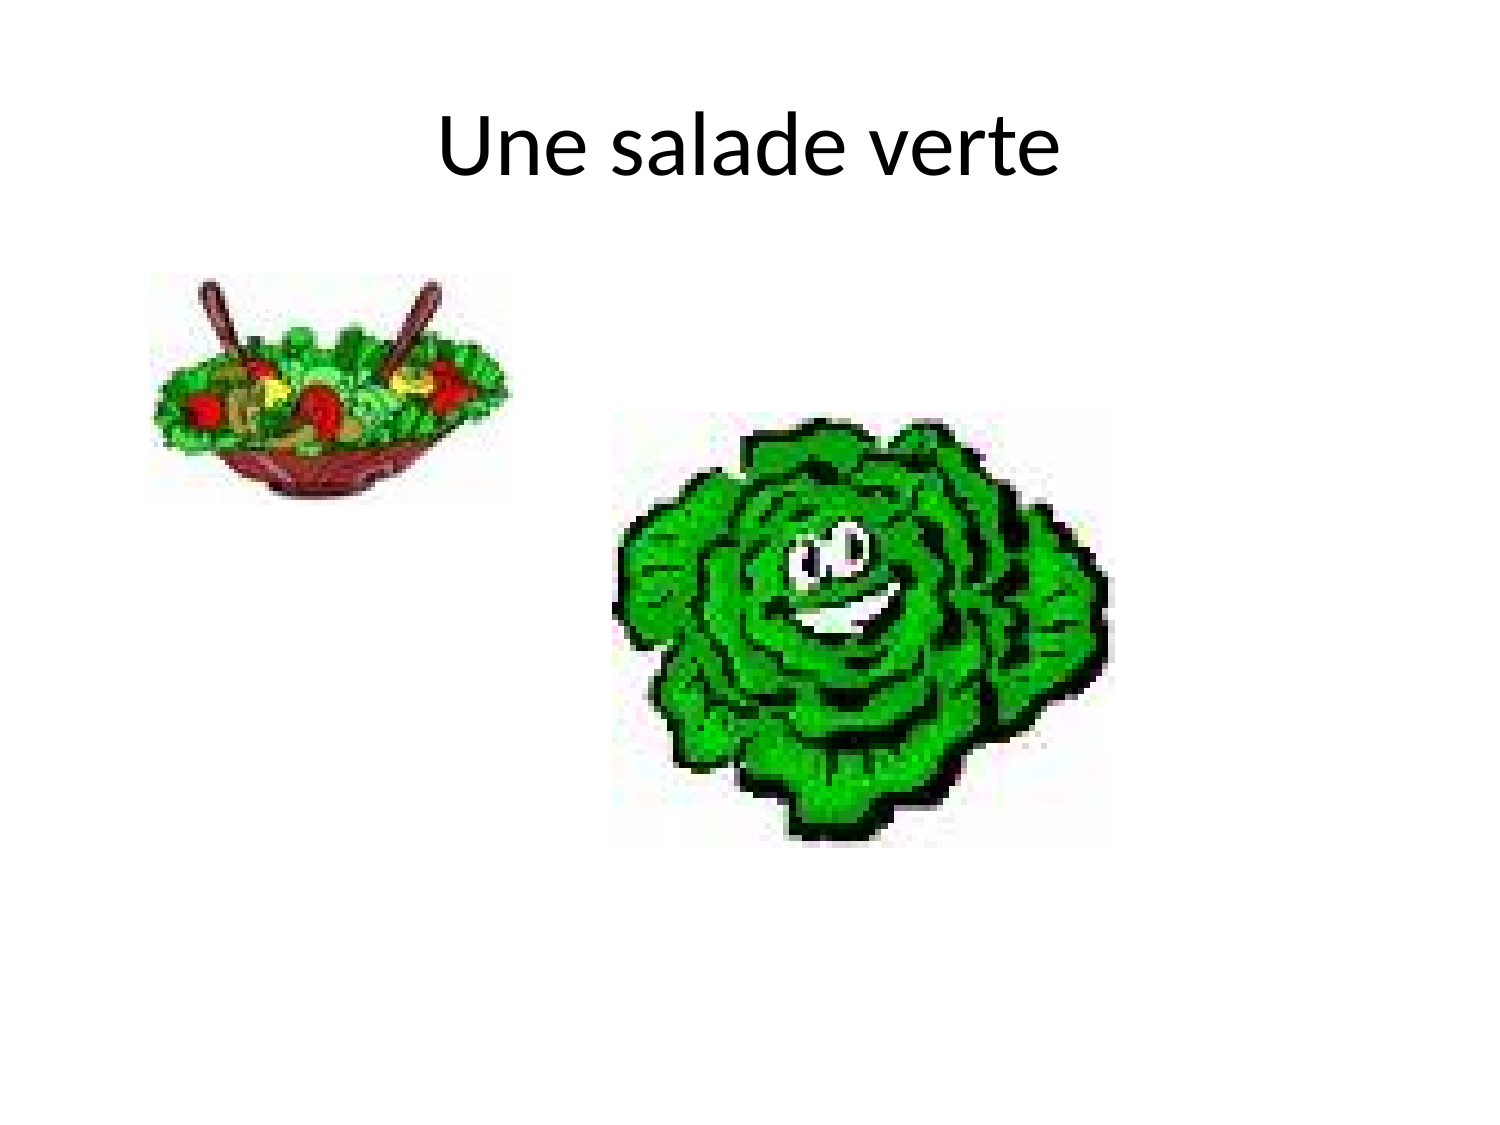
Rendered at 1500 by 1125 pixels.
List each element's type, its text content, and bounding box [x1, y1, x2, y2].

picture [149, 274, 513, 506]
title Une salade verte [75, 45, 1425, 233]
picture [612, 412, 1115, 848]
